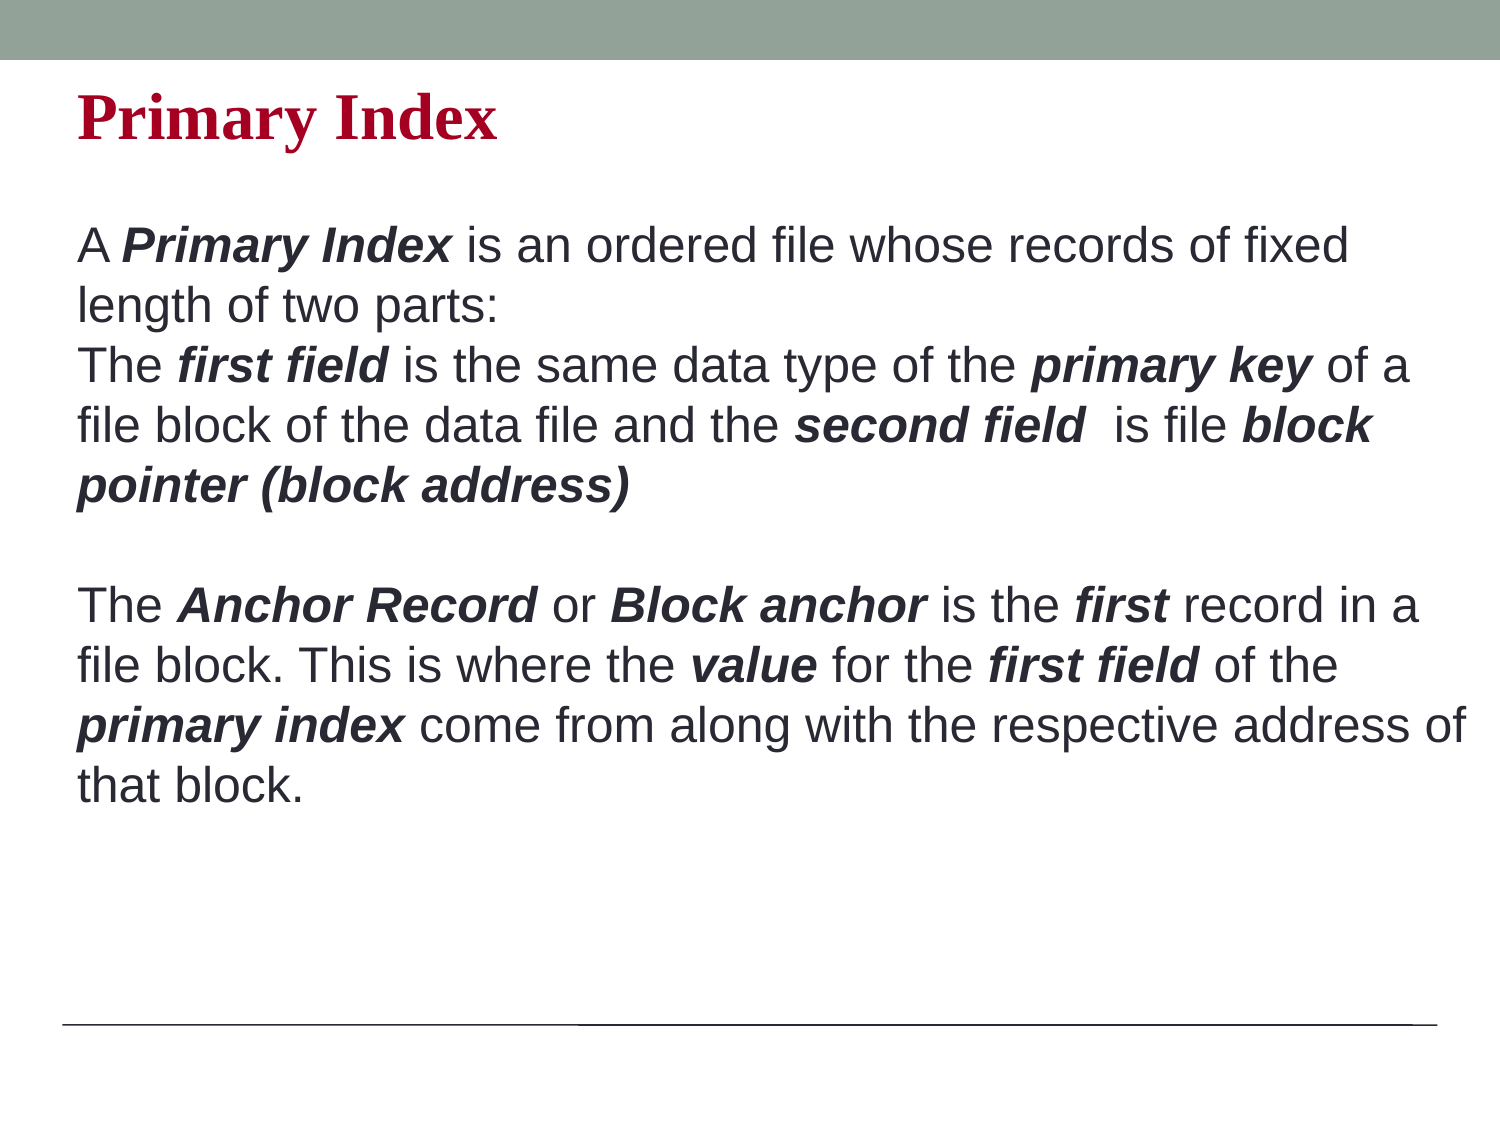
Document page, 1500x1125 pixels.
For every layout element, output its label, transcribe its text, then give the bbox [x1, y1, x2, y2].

text_box Primary Index A Primary Index is an ordered file whose records of fixed length of two parts: The first field is the same data type of the primary key of a file block of the data file and the second field is file block pointer (block address) The Anchor Record or Block anchor is the first record in a file block. This is where the value for the first field of the primary index come from along with the respective address of that block. [62, 62, 1500, 821]
